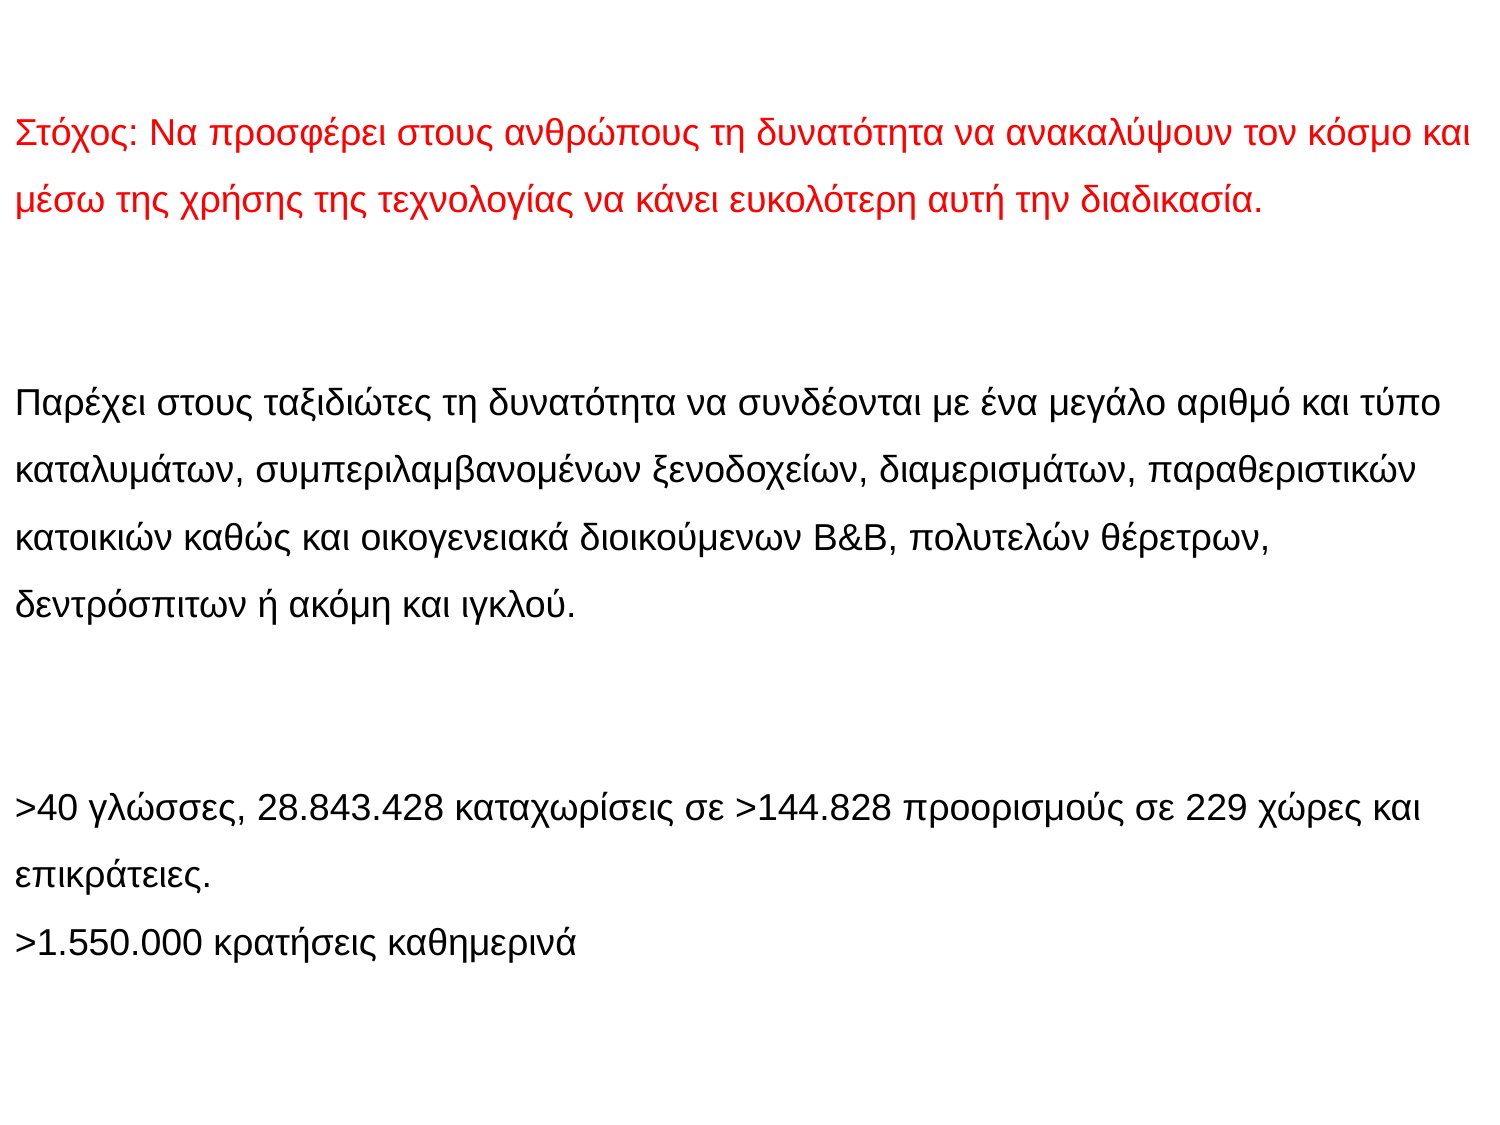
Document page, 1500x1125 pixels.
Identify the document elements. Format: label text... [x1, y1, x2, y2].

text_box Στόχος: Να προσφέρει στους ανθρώπους τη δυνατότητα να ανακαλύψουν τον κόσμο και μέσω της χρήσης της τεχνολογίας να κάνει ευκολότερη αυτή την διαδικασία. Παρέχει στους ταξιδιώτες τη δυνατότητα να συνδέονται με ένα μεγάλο αριθμό και τύπο καταλυμάτων, συμπεριλαμβανομένων ξενοδοχείων, διαμερισμάτων, παραθεριστικών κατοικιών καθώς και οικογενειακά διοικούμενων B&Β, πολυτελών θέρετρων, δεντρόσπιτων ή ακόμη και ιγκλού. >40 γλώσσες, 28.843.428 καταχωρίσεις σε >144.828 προορισμούς σε 229 χώρες και επικράτειες. >1.550.000 κρατήσεις καθημερινά [0, 78, 1500, 1038]
